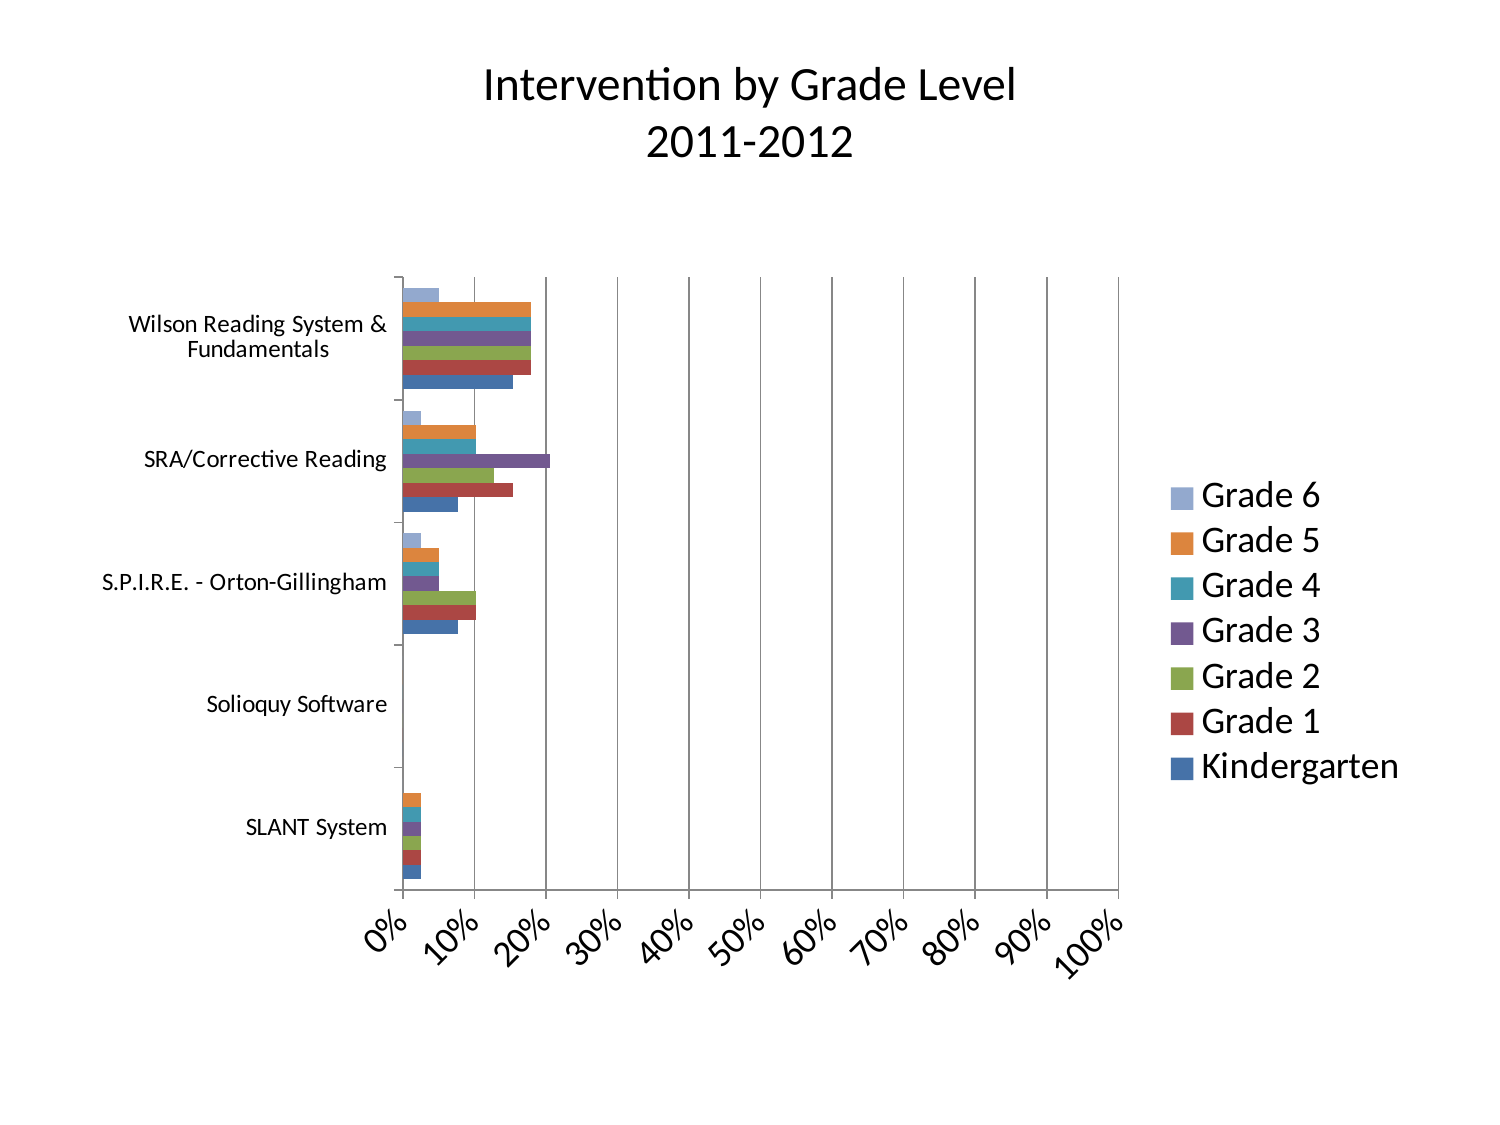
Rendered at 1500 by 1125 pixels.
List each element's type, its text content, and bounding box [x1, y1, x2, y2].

title Intervention by Grade Level 2011-2012 [75, 45, 1425, 233]
chart [74, 262, 1426, 1006]
